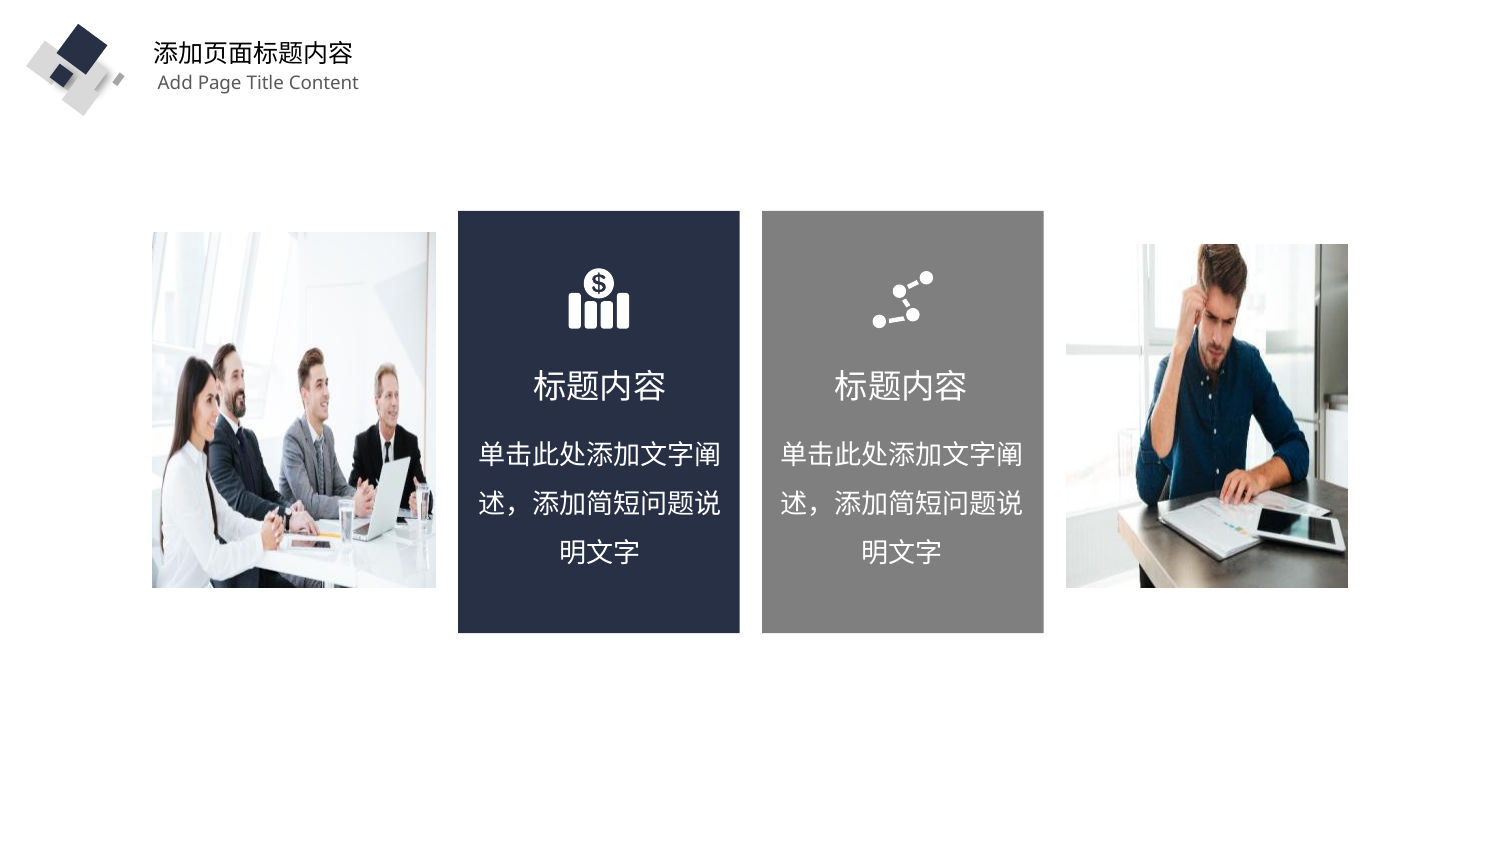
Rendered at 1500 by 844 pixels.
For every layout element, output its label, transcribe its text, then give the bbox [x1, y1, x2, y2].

text_box 标题内容 [820, 358, 983, 413]
text_box 添加页面标题内容 [139, 30, 369, 76]
text_box [892, 284, 907, 298]
text_box [456, 209, 742, 635]
text_box 标题内容 [518, 358, 682, 413]
text_box [600, 301, 613, 329]
text_box [568, 292, 581, 329]
text_box [919, 271, 934, 285]
picture [1065, 244, 1348, 588]
text_box [902, 298, 911, 308]
text_box [872, 314, 887, 329]
text_box [583, 268, 614, 299]
text_box [760, 209, 1046, 635]
text_box [888, 316, 906, 324]
text_box 单击此处添加文字阐述，添加简短问题说明文字 [762, 413, 1042, 575]
text_box [906, 307, 920, 322]
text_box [32, 36, 115, 116]
text_box [616, 292, 630, 329]
text_box [584, 301, 597, 329]
text_box 单击此处添加文字阐述，添加简短问题说明文字 [460, 413, 740, 575]
picture [152, 232, 437, 588]
text_box [906, 280, 919, 289]
text_box Add Page Title Content [142, 63, 374, 101]
